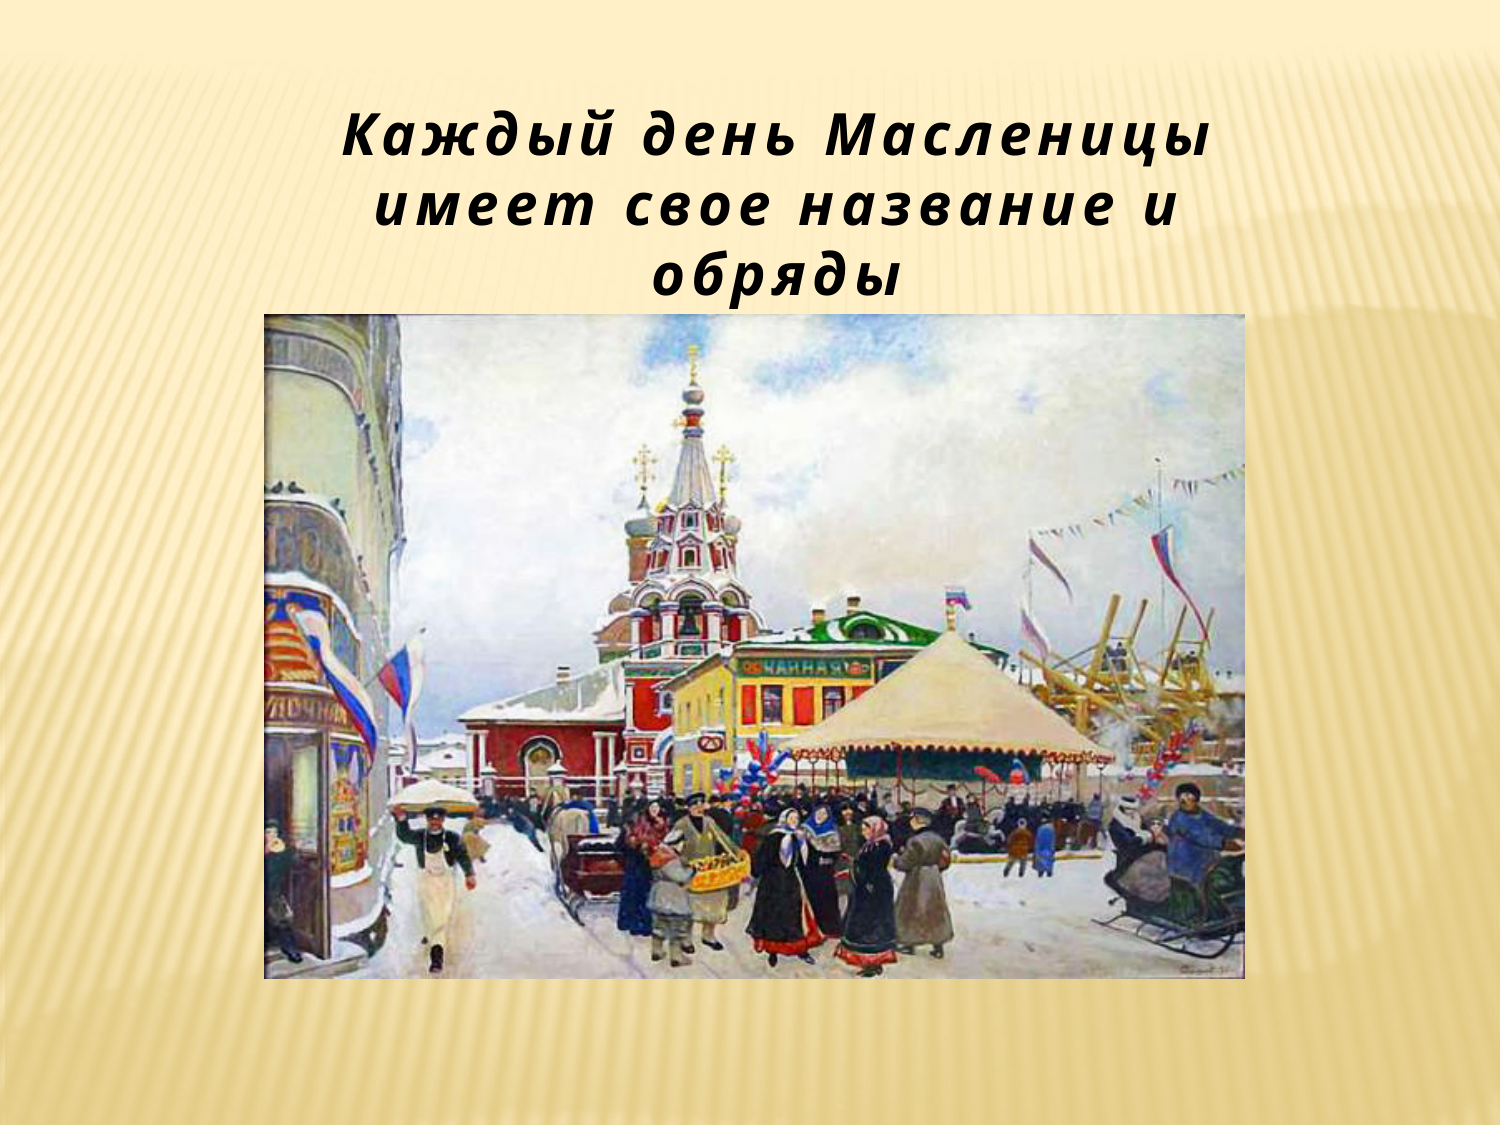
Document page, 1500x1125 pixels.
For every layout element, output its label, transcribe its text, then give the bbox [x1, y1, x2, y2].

text_box Каждый день Масленицы имеет свое название и обряды [289, 89, 1270, 385]
picture [263, 314, 1245, 979]
